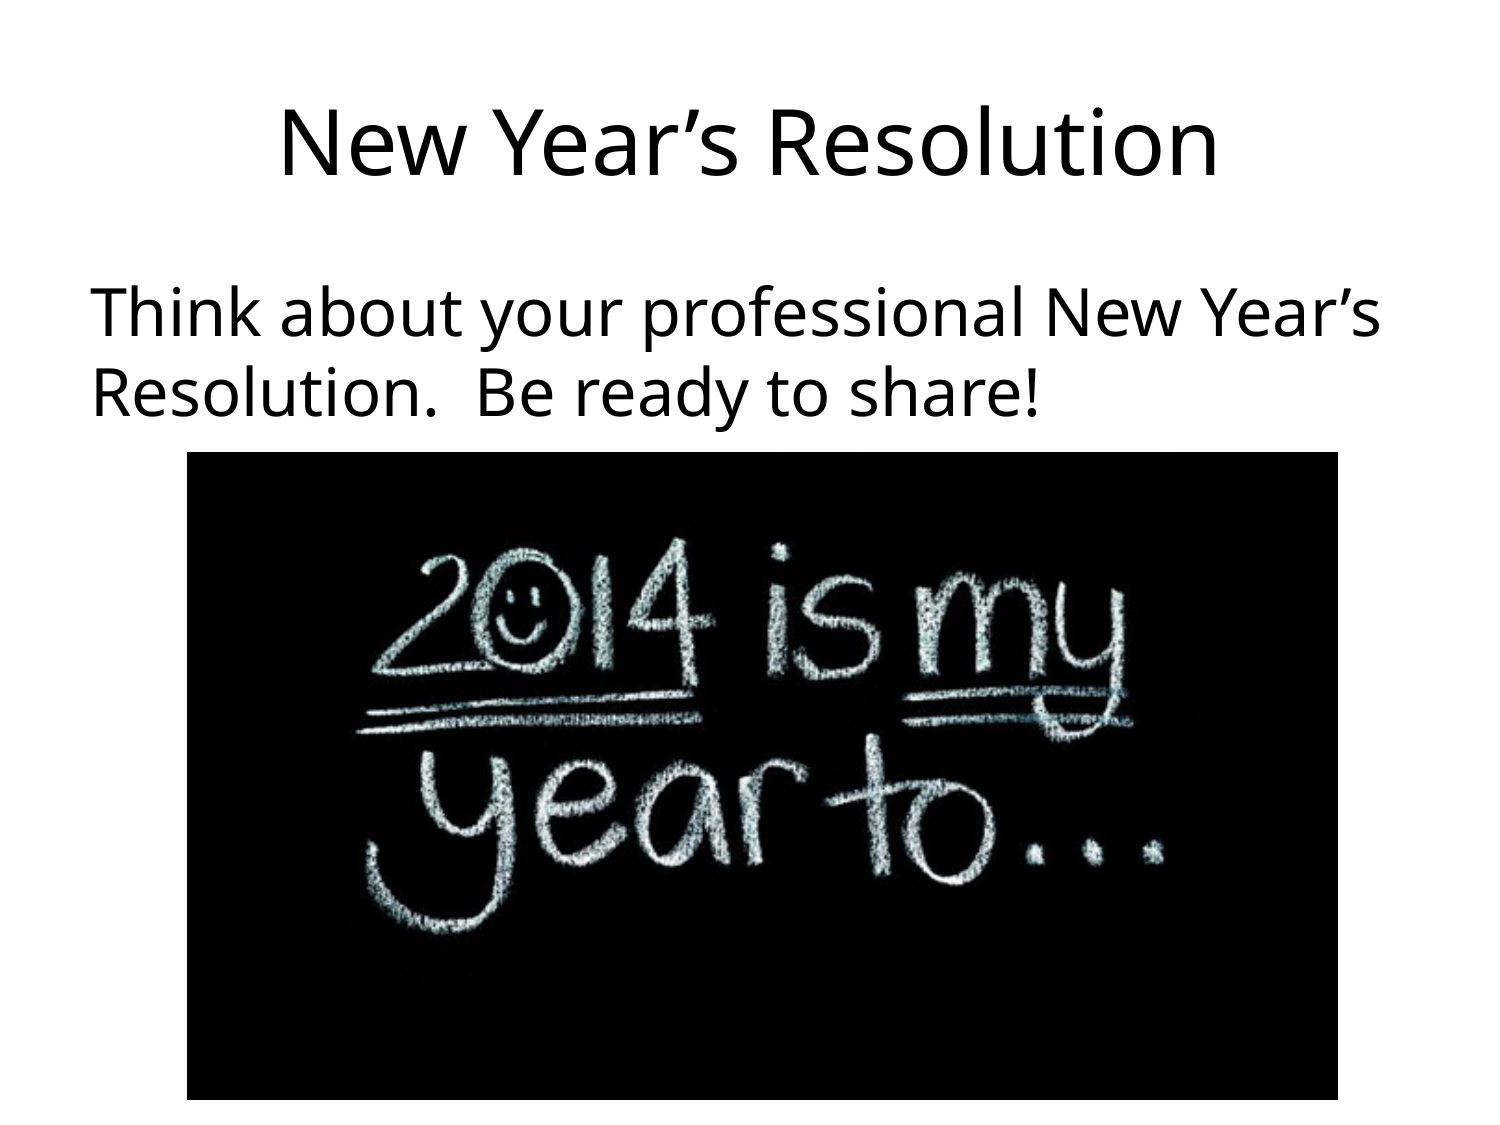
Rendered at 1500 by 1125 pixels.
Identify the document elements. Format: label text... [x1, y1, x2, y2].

list Think about your professional New Year’s Resolution. Be ready to share! [75, 262, 1425, 1005]
picture [187, 452, 1338, 1101]
title New Year’s Resolution [75, 45, 1425, 233]
